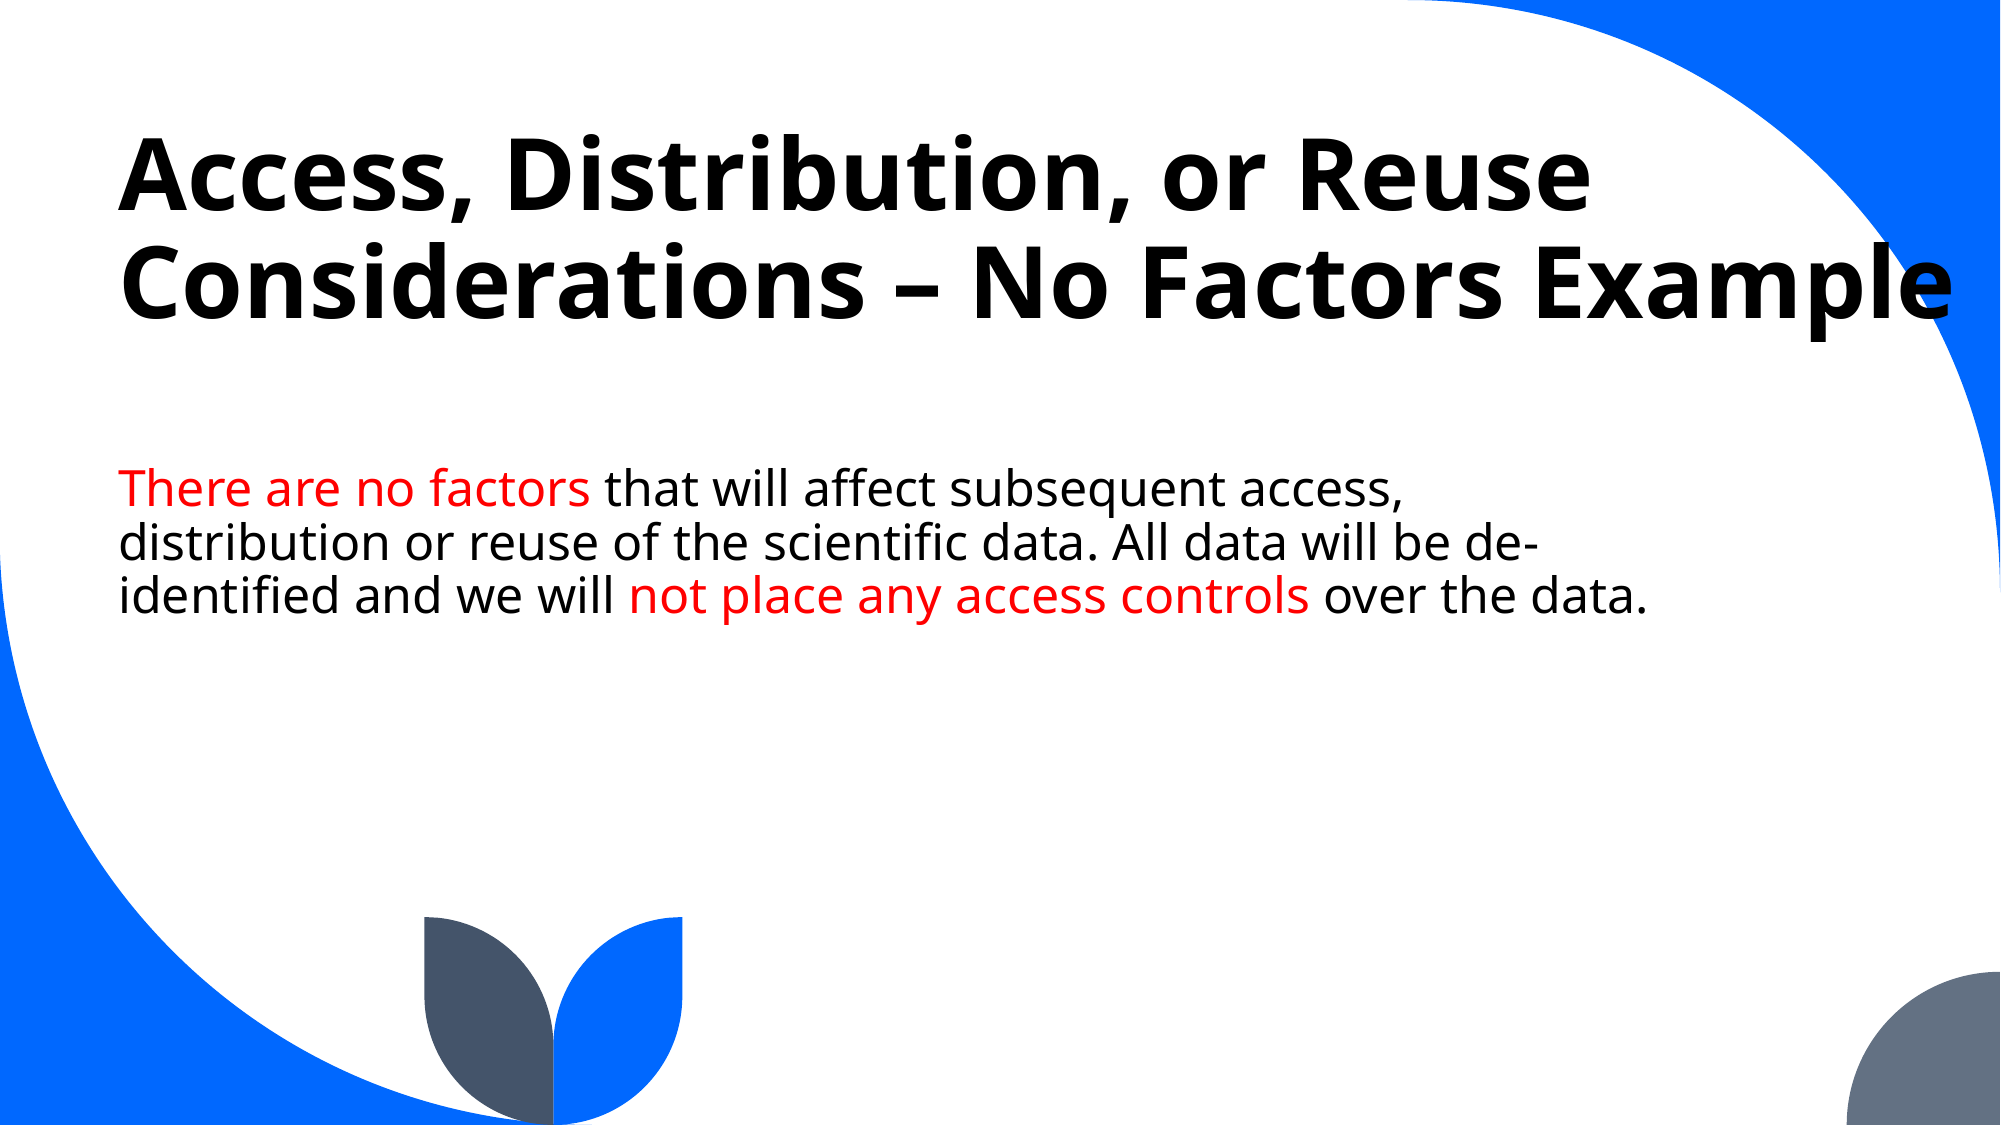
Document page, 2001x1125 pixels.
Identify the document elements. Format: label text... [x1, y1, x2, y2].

list There are no factors that will affect subsequent access, distribution or reuse of the scientific data. All data will be de-identified and we will not place any access controls over the data. [103, 455, 1690, 1097]
title Access, Distribution, or Reuse Considerations – No Factors Example [103, 221, 1979, 348]
